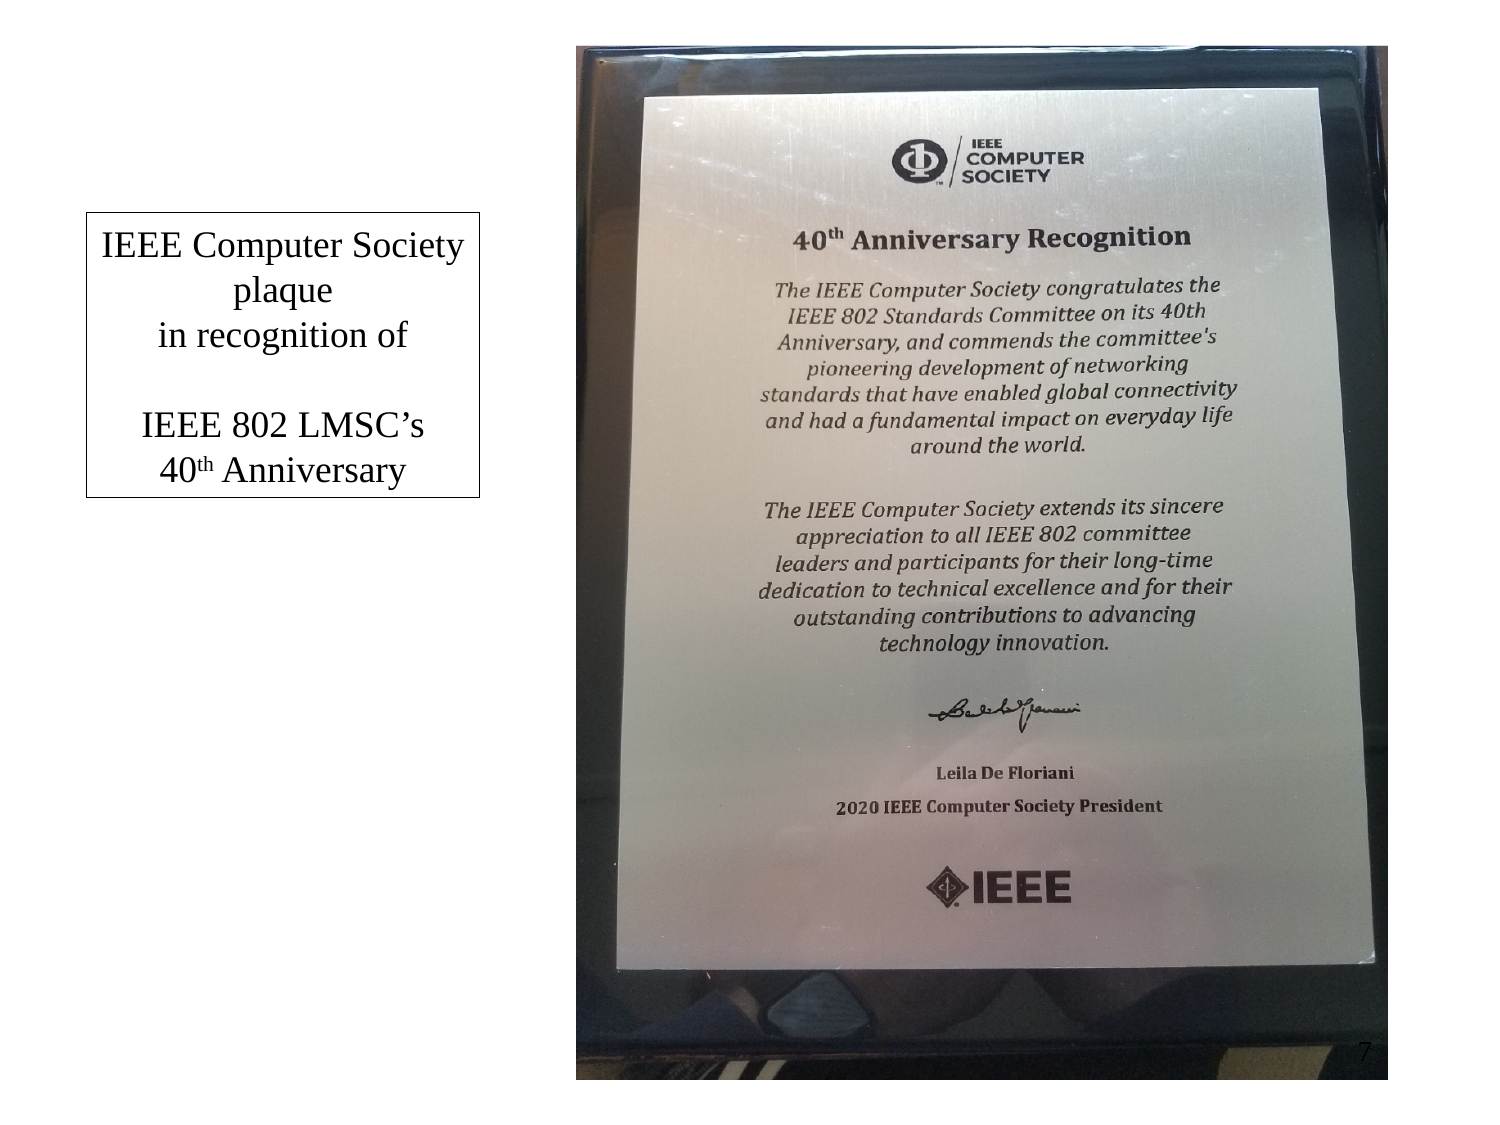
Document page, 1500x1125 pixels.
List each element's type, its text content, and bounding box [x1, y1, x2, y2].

slide_number 7 [1074, 1024, 1388, 1101]
picture [576, 47, 1387, 155]
picture [576, 969, 1387, 1079]
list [464, 155, 1499, 969]
text_box IEEE Computer Society plaque in recognition of IEEE 802 LMSC’s 40th Anniversary [86, 212, 459, 498]
